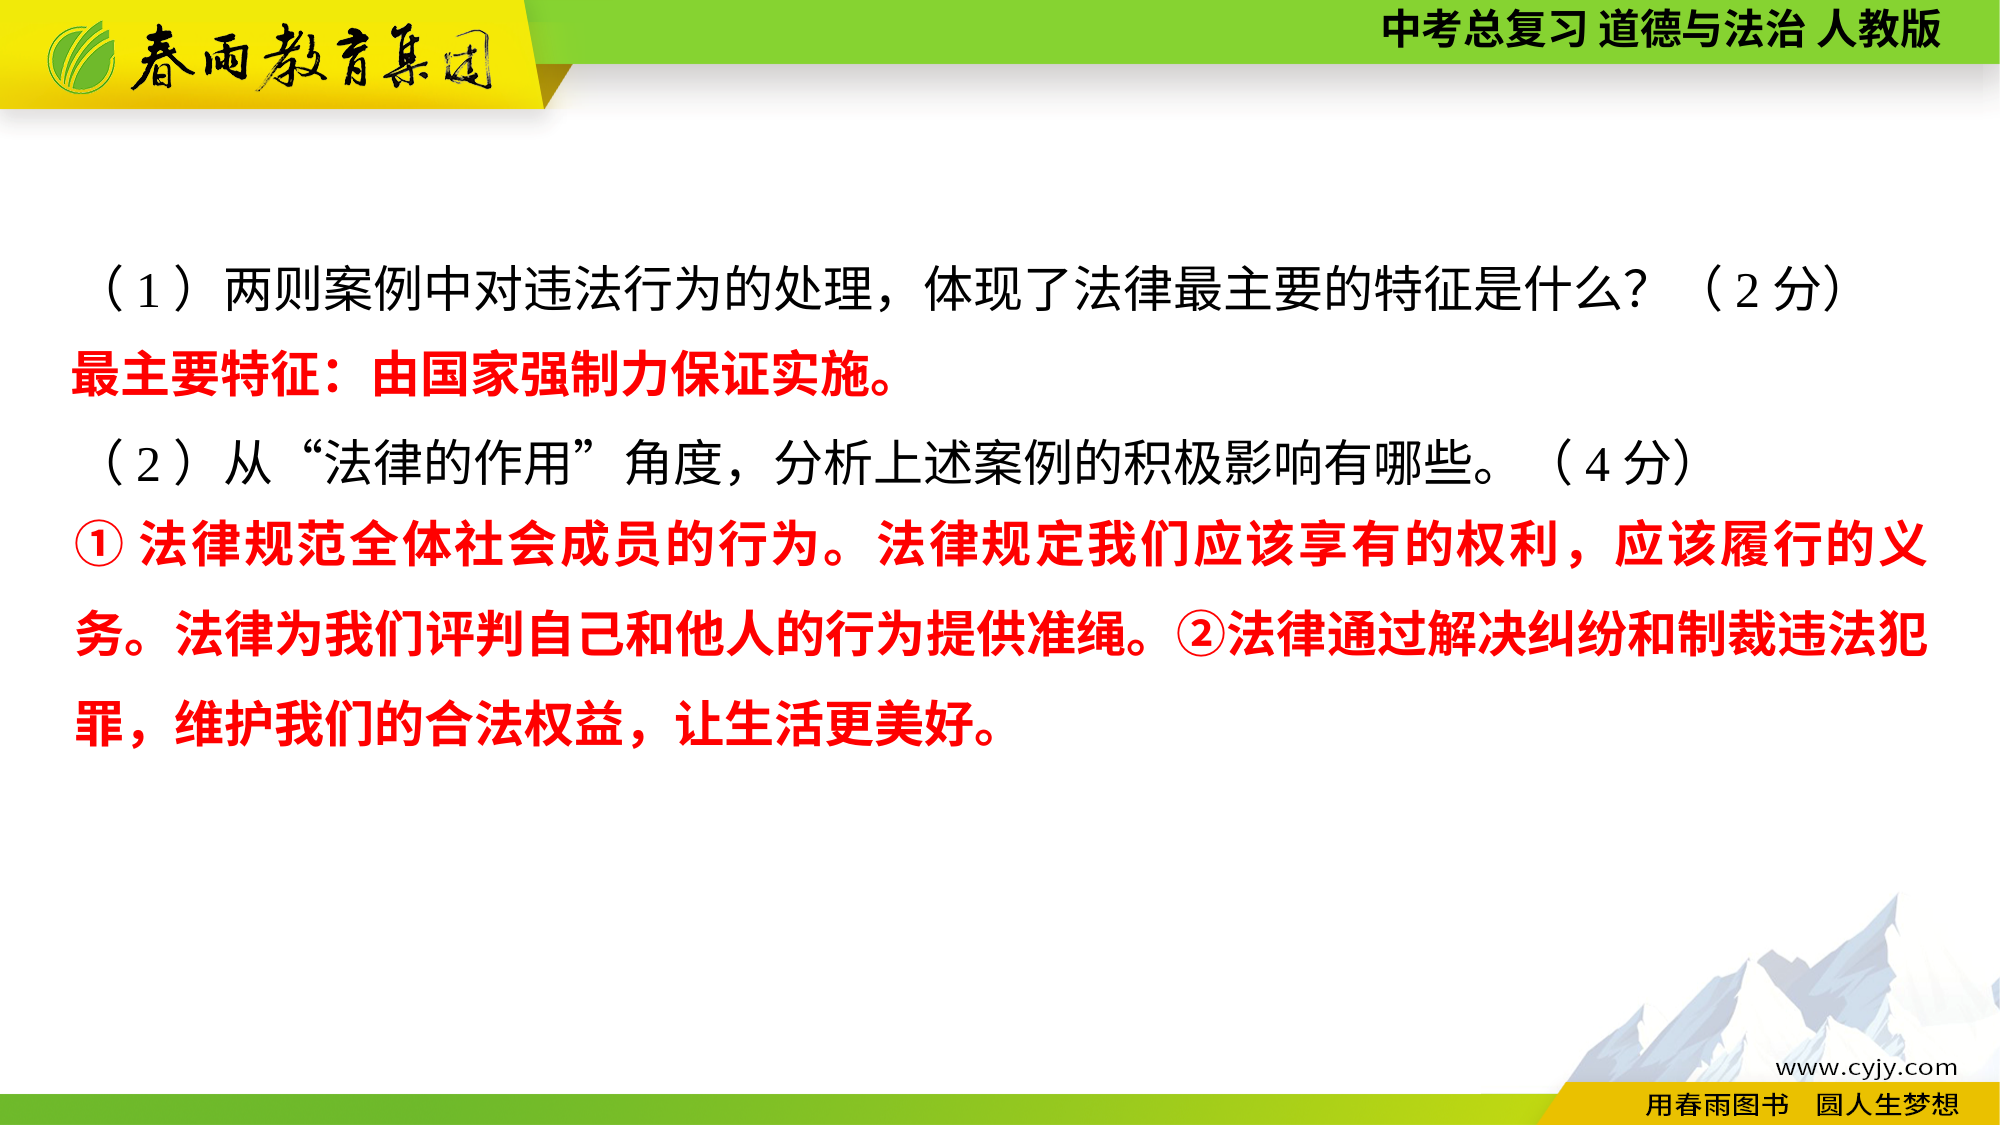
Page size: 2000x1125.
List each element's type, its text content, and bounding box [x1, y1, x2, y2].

text_box （2）从“法律的作用”角度，分析上述案例的积极影响有哪些。（4分） [59, 394, 1944, 475]
list （1）两则案例中对违法行为的处理，体现了法律最主要的特征是什么？（2分） [59, 219, 1944, 305]
picture [0, 0, 2000, 1125]
text_box ①法律规范全体社会成员的行为。法律规定我们应该享有的权利，应该履行的义务。法律为我们评判自己和他人的行为提供准绳。②法律通过解决纠纷和制裁违法犯罪，维护我们的合法权益，让生活更美好。 [59, 475, 1944, 761]
text_box 最主要特征：由国家强制力保证实施。 [56, 305, 1944, 411]
